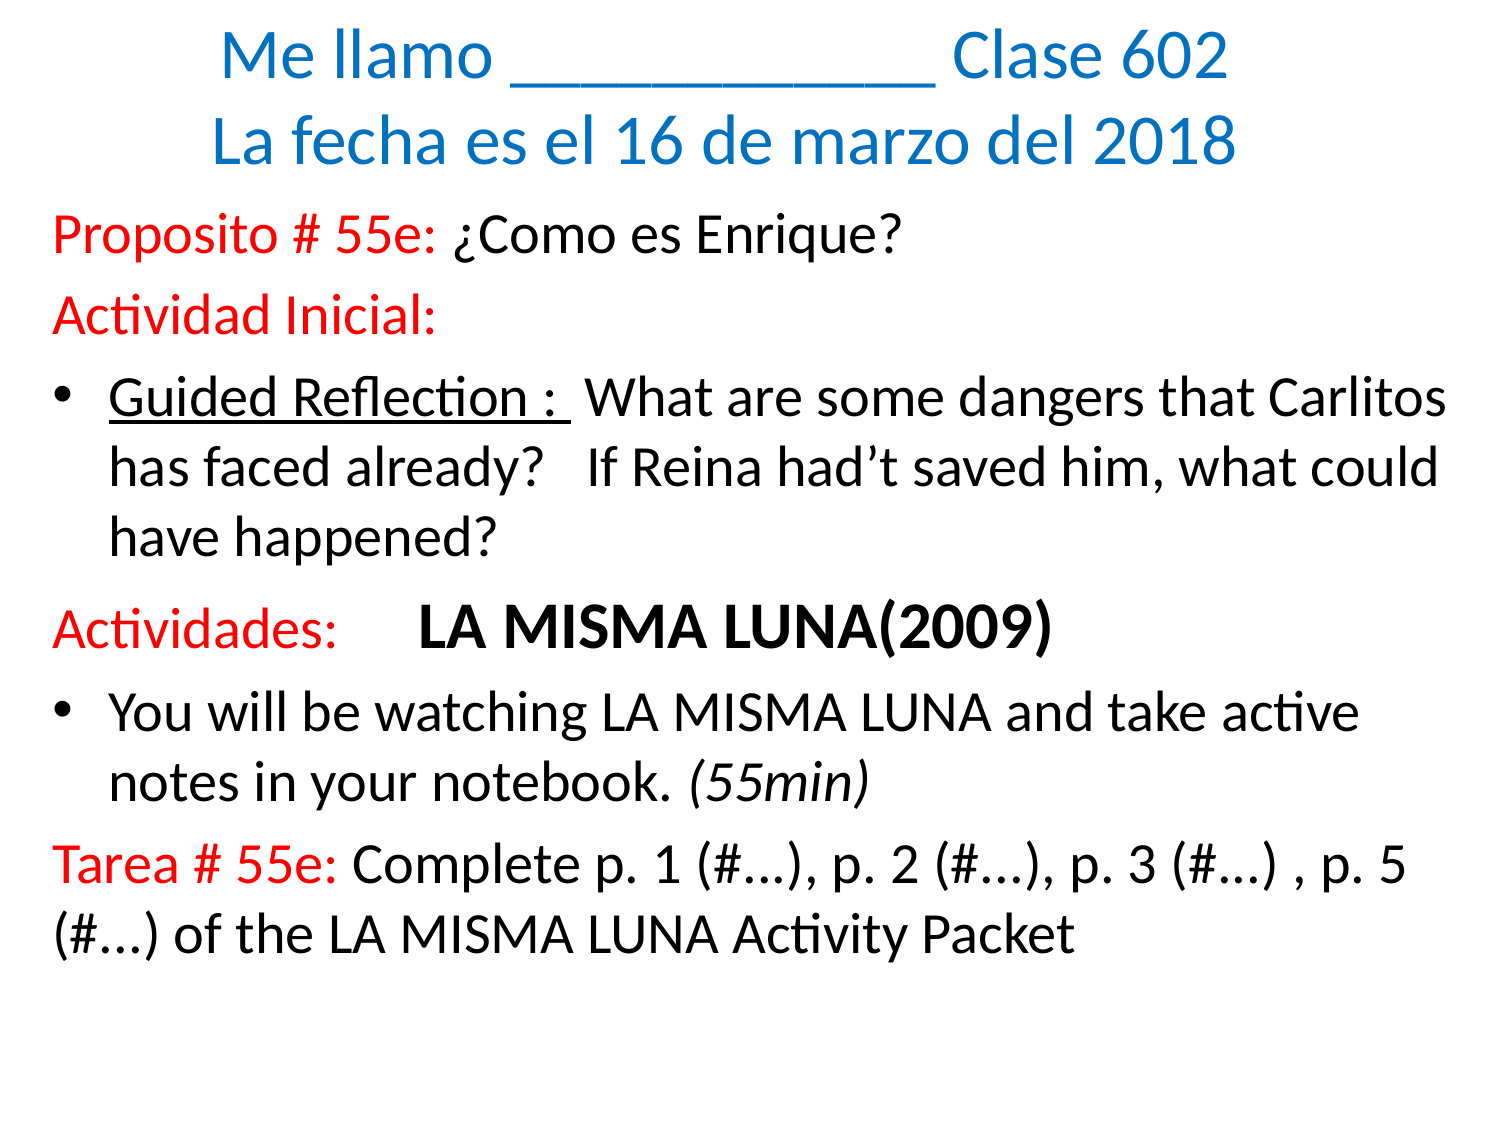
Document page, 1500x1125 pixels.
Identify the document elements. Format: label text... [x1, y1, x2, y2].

text_box Proposito # 55e: ¿Como es Enrique? Actividad Inicial: Guided Reflection : What are some dangers that Carlitos has faced already? If Reina had’t saved him, what could have happened? Actividades: LA MISMA LUNA(2009) You will be watching LA MISMA LUNA and take active notes in your notebook. (55min) Tarea # 55e: Complete p. 1 (#...), p. 2 (#...), p. 3 (#...) , p. 5 (#...) of the LA MISMA LUNA Activity Packet [37, 187, 1475, 950]
text_box Me llamo ____________ Clase 602 La fecha es el 16 de marzo del 2018 [49, 0, 1400, 187]
